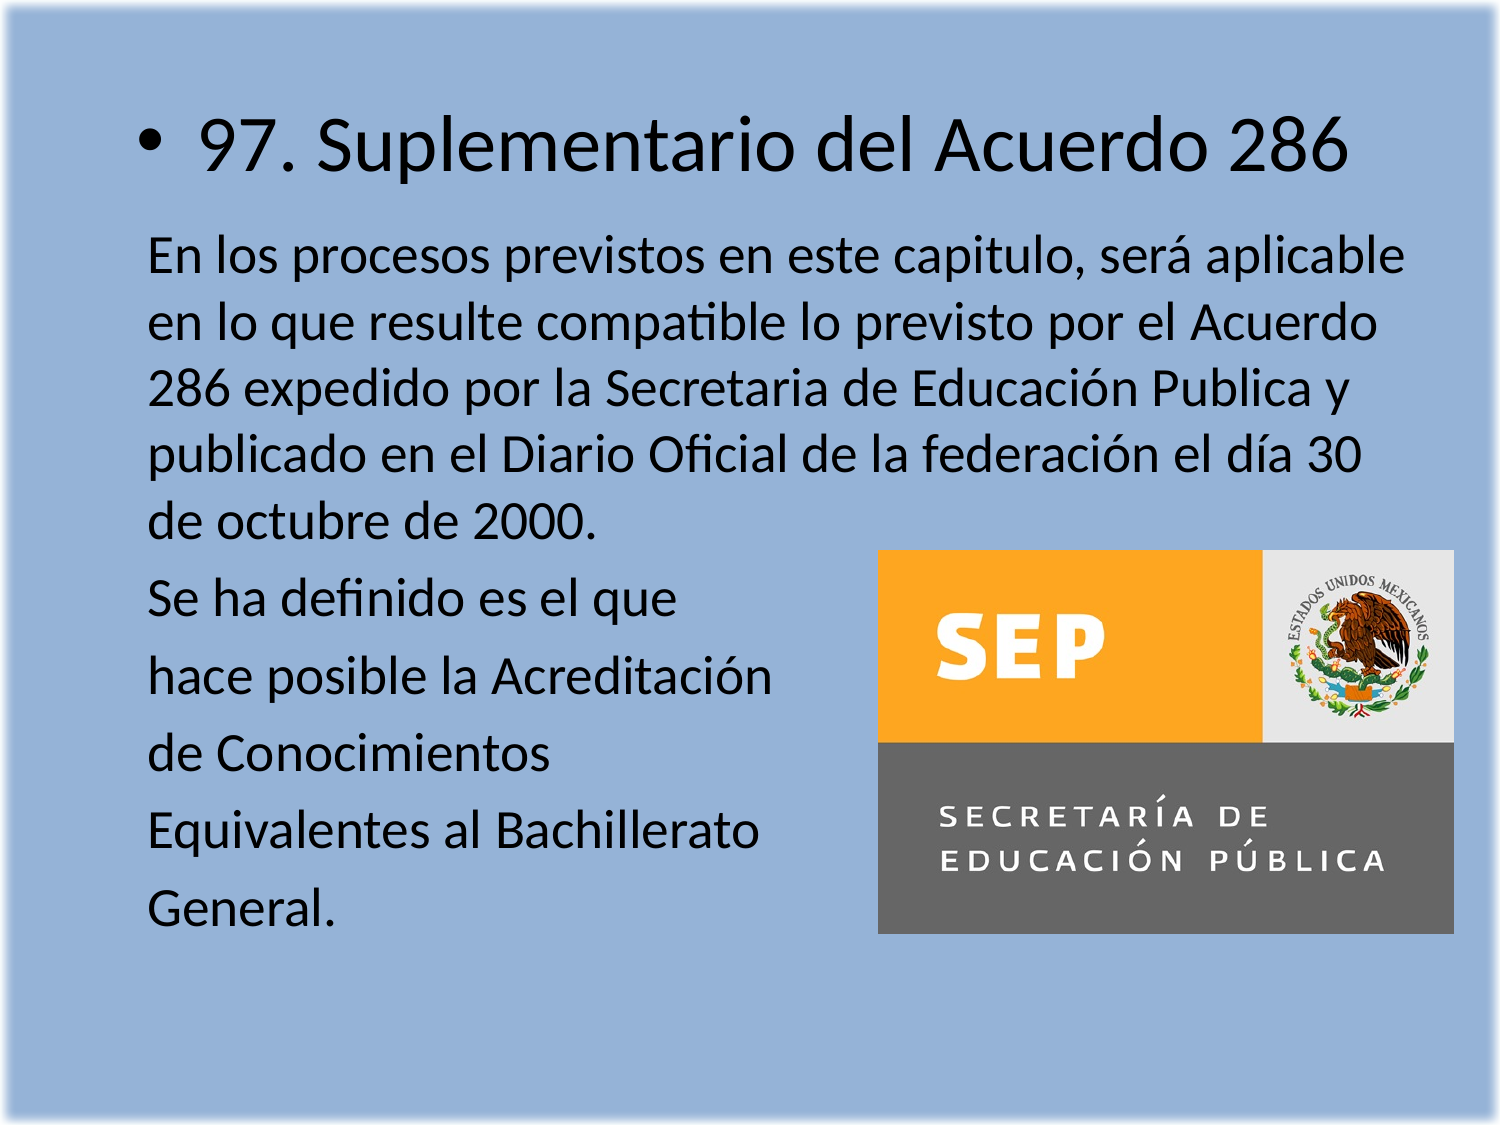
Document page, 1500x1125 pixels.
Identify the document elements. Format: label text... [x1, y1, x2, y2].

title 97. Suplementario del Acuerdo 286 [75, 45, 1425, 233]
text_box [14, 14, 1487, 1112]
list En los procesos previstos en este capitulo, será aplicable en lo que resulte compatible lo previsto por el Acuerdo 286 expedido por la Secretaria de Educación Publica y publicado en el Diario Oficial de la federación el día 30 de octubre de 2000. Se ha definido es el que hace posible la Acreditación de Conocimientos Equivalentes al Bachillerato General. [82, 210, 1432, 954]
picture [878, 550, 1454, 935]
